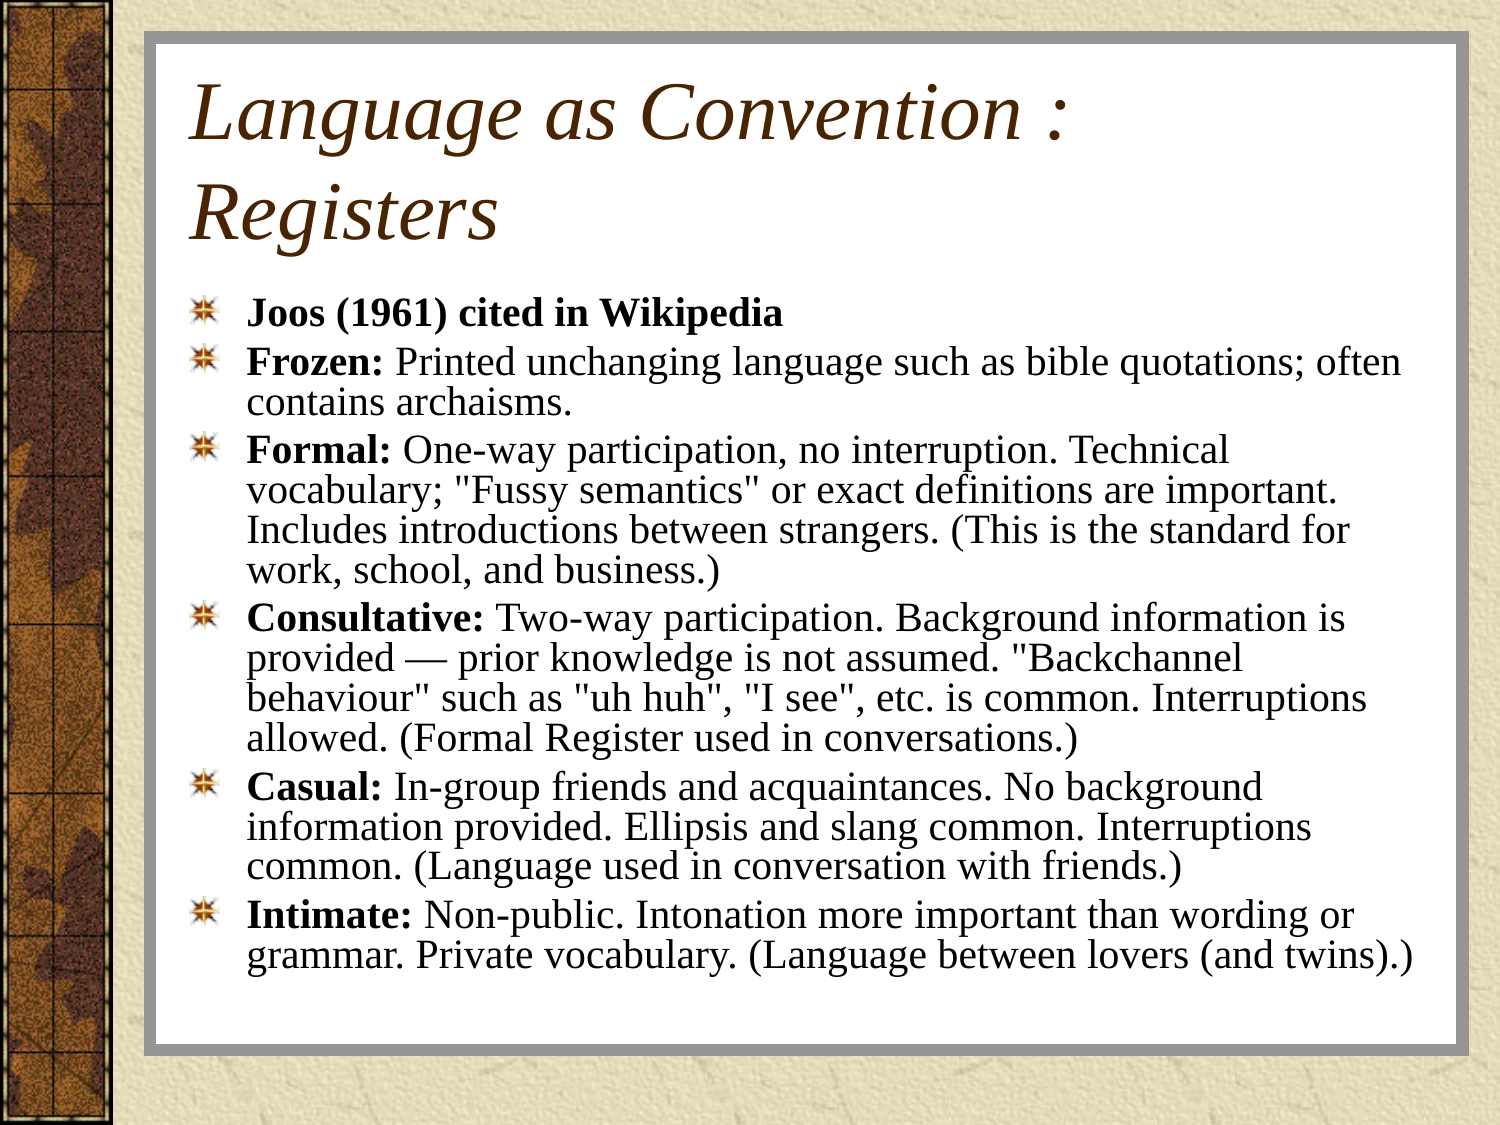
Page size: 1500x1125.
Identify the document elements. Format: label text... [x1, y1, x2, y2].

picture [0, 0, 1500, 1125]
list Joos (1961) cited in Wikipedia Frozen: Printed unchanging language such as bible quotations; often contains archaisms. Formal: One-way participation, no interruption. Technical vocabulary; "Fussy semantics" or exact definitions are important. Includes introductions between strangers. (This is the standard for work, school, and business.) Consultative: Two-way participation. Background information is provided — prior knowledge is not assumed. "Backchannel behaviour" such as "uh huh", "I see", etc. is common. Interruptions allowed. (Formal Register used in conversations.) Casual: In-group friends and acquaintances. No background information provided. Ellipsis and slang common. Interruptions common. (Language used in conversation with friends.) Intimate: Non-public. Intonation more important than wording or grammar. Private vocabulary. (Language between lovers (and twins).) [174, 287, 1450, 963]
title Language as Convention : Registers [174, 62, 1450, 250]
